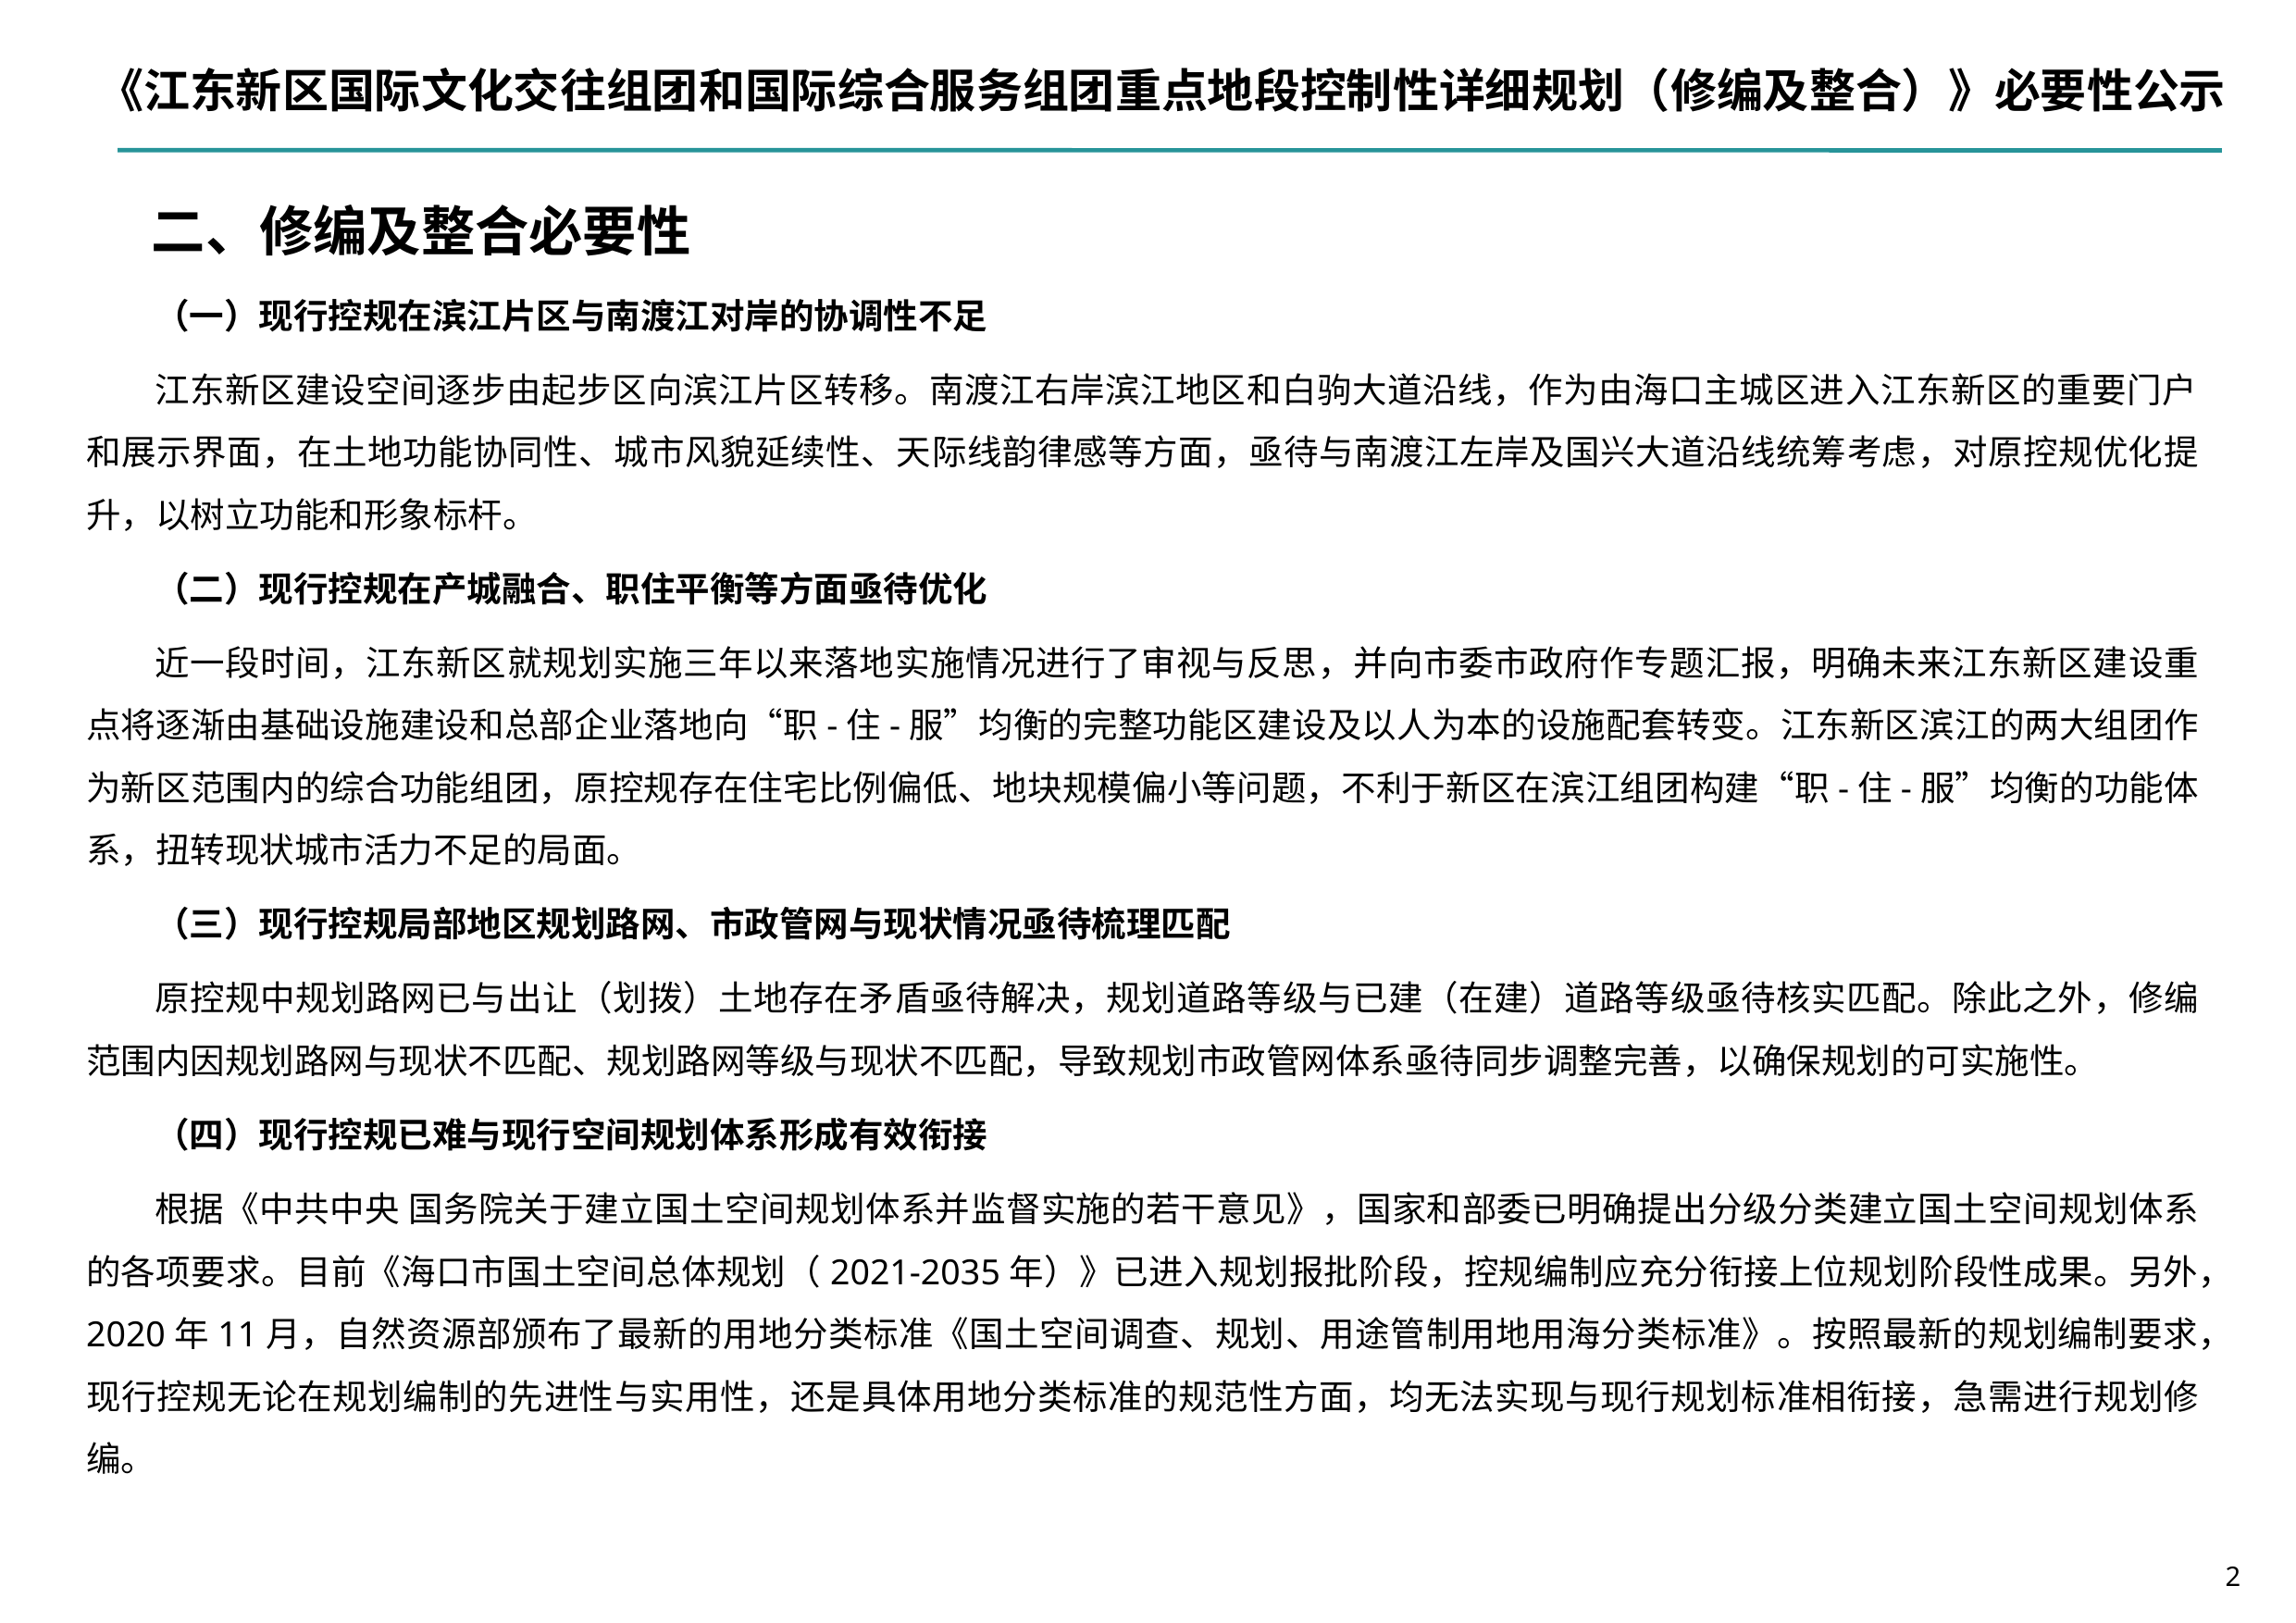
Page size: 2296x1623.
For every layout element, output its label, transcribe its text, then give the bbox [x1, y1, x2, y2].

slide_number 2 [2171, 1516, 2264, 1604]
text_box 二、修编及整合必要性 （一）现行控规在滨江片区与南渡江对岸的协调性不足 江东新区建设空间逐步由起步区向滨江片区转移。南渡江右岸滨江地区和白驹大道沿线，作为由海口主城区进入江东新区的重要门户和展示界面，在土地功能协同性、城市风貌延续性、天际线韵律感等方面，亟待与南渡江左岸及国兴大道沿线统筹考虑，对原控规优化提升，以树立功能和形象标杆。 （二）现行控规在产城融合、职住平衡等方面亟待优化 近一段时间，江东新区就规划实施三年以来落地实施情况进行了审视与反思，并向市委市政府作专题汇报，明确未来江东新区建设重点将逐渐由基础设施建设和总部企业落地向“职-住-服”均衡的完整功能区建设及以人为本的设施配套转变。江东新区滨江的两大组团作为新区范围内的综合功能组团，原控规存在住宅比例偏低、地块规模偏小等问题，不利于新区在滨江组团构建“职-住-服”均衡的功能体系，扭转现状城市活力不足的局面。 （三）现行控规局部地区规划路网、市政管网与现状情况亟待梳理匹配 原控规中规划路网已与出让（划拨）土地存在矛盾亟待解决，规划道路等级与已建（在建）道路等级亟待核实匹配。除此之外，修编范围内因规划路网与现状不匹配、规划路网等级与现状不匹配，导致规划市政管网体系亟待同步调整完善，以确保规划的可实施性。 （四）现行控规已难与现行空间规划体系形成有效衔接 根据《中共中央 国务院关于建立国土空间规划体系并监督实施的若干意见》，国家和部委已明确提出分级分类建立国土空间规划体系的各项要求。目前《海口市国土空间总体规划（2021-2035年）》已进入规划报批阶段，控规编制应充分衔接上位规划阶段性成果。另外，2020年11月，自然资源部颁布了最新的用地分类标准《国土空间调查、规划、用途管制用地用海分类标准》。按照最新的规划编制要求，现行控规无论在规划编制的先进性与实用性，还是具体用地分类标准的规范性方面，均无法实现与现行规划标准相衔接，急需进行规划修编。 [63, 158, 2221, 1312]
text_box 《江东新区国际文化交往组团和国际综合服务组团重点地段控制性详细规划（修编及整合）》必要性公示 [0, 50, 2296, 158]
